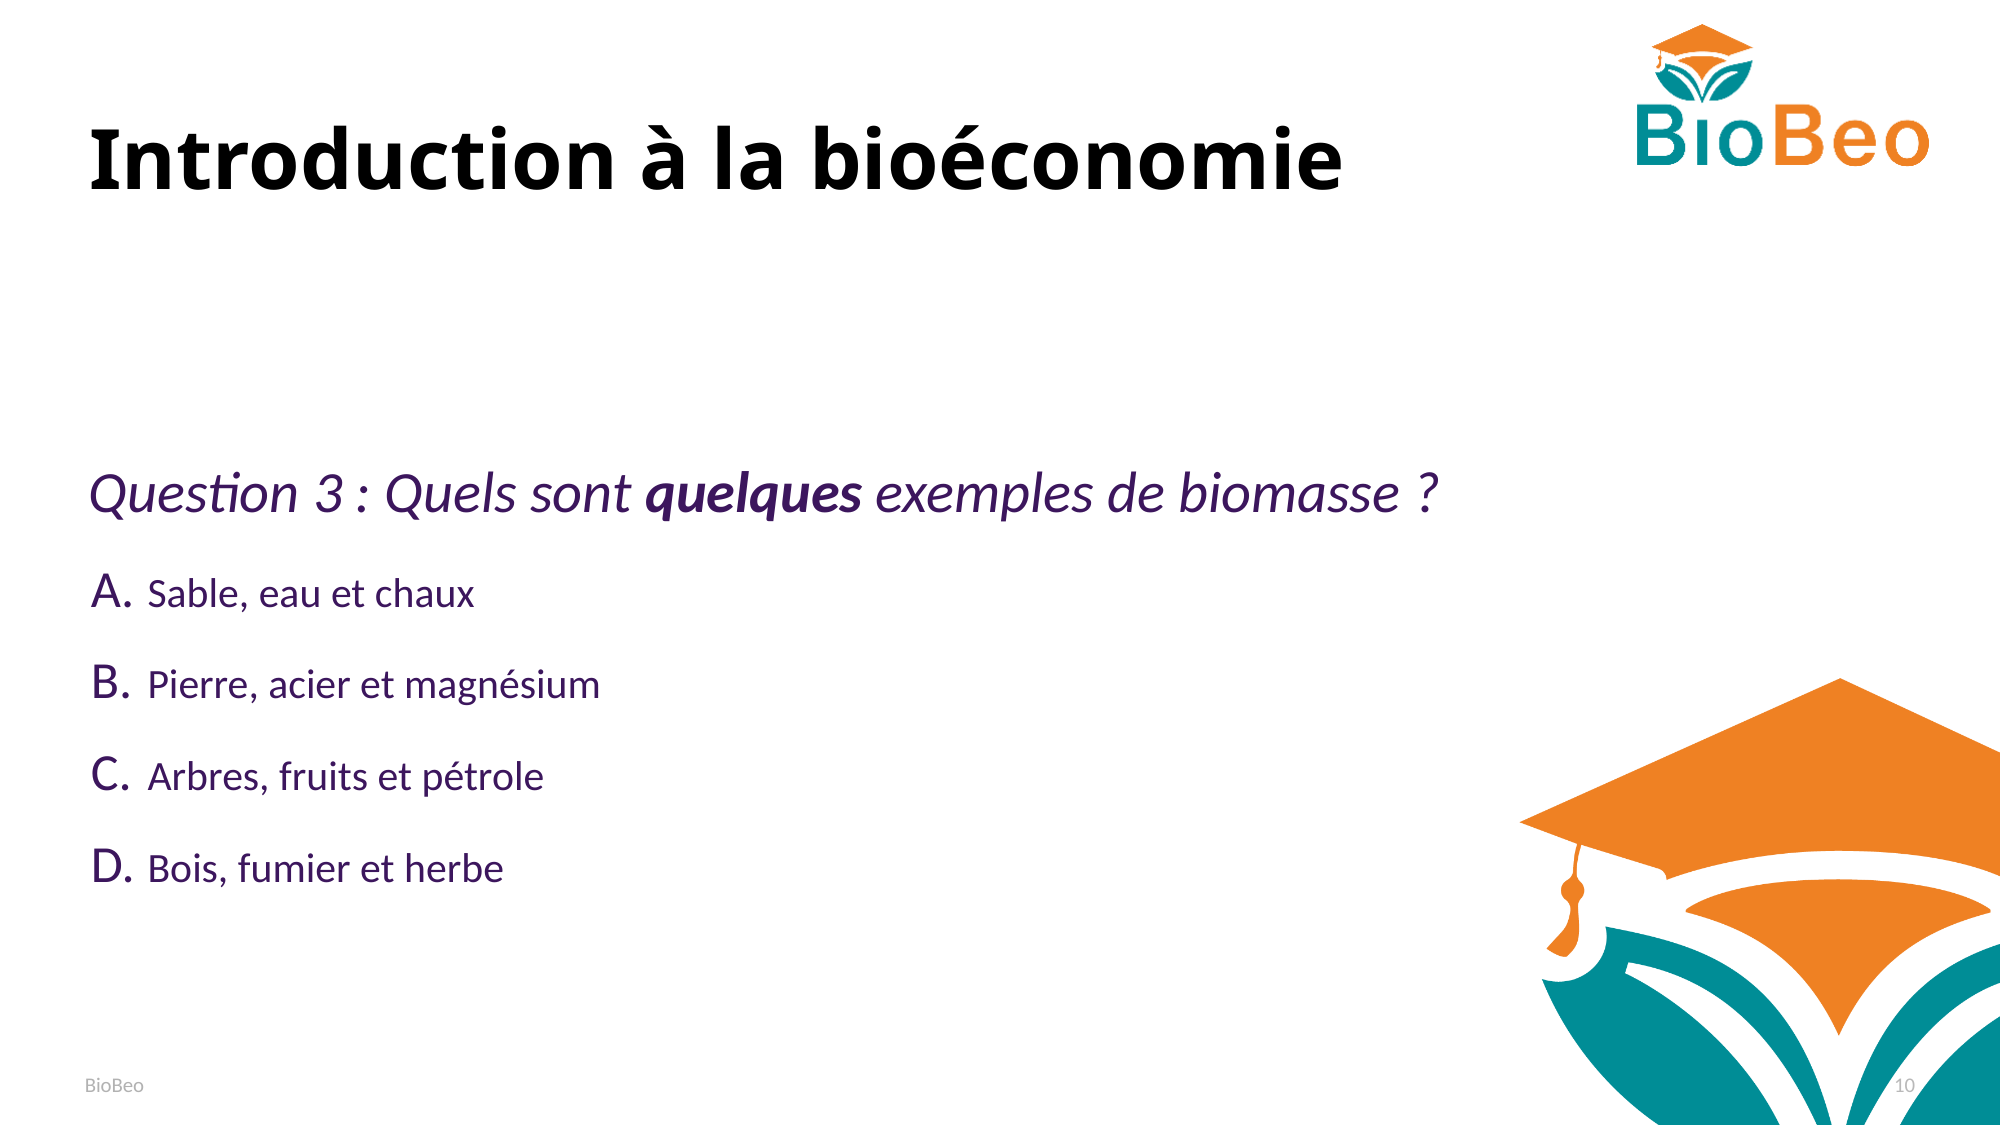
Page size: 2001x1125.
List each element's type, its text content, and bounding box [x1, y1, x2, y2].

title Introduction à la bioéconomie [74, 88, 1935, 237]
footer BioBeo [69, 1065, 1805, 1103]
slide_number 10 [1818, 1065, 1931, 1103]
picture [1635, 22, 1931, 88]
text_box Question 3 : Quels sont quelques exemples de biomasse ? Sable, eau et chaux Pierre, acier et magnésium Arbres, fruits et pétrole Bois, fumier et herbe [74, 441, 1819, 899]
picture [1478, 618, 2000, 1125]
